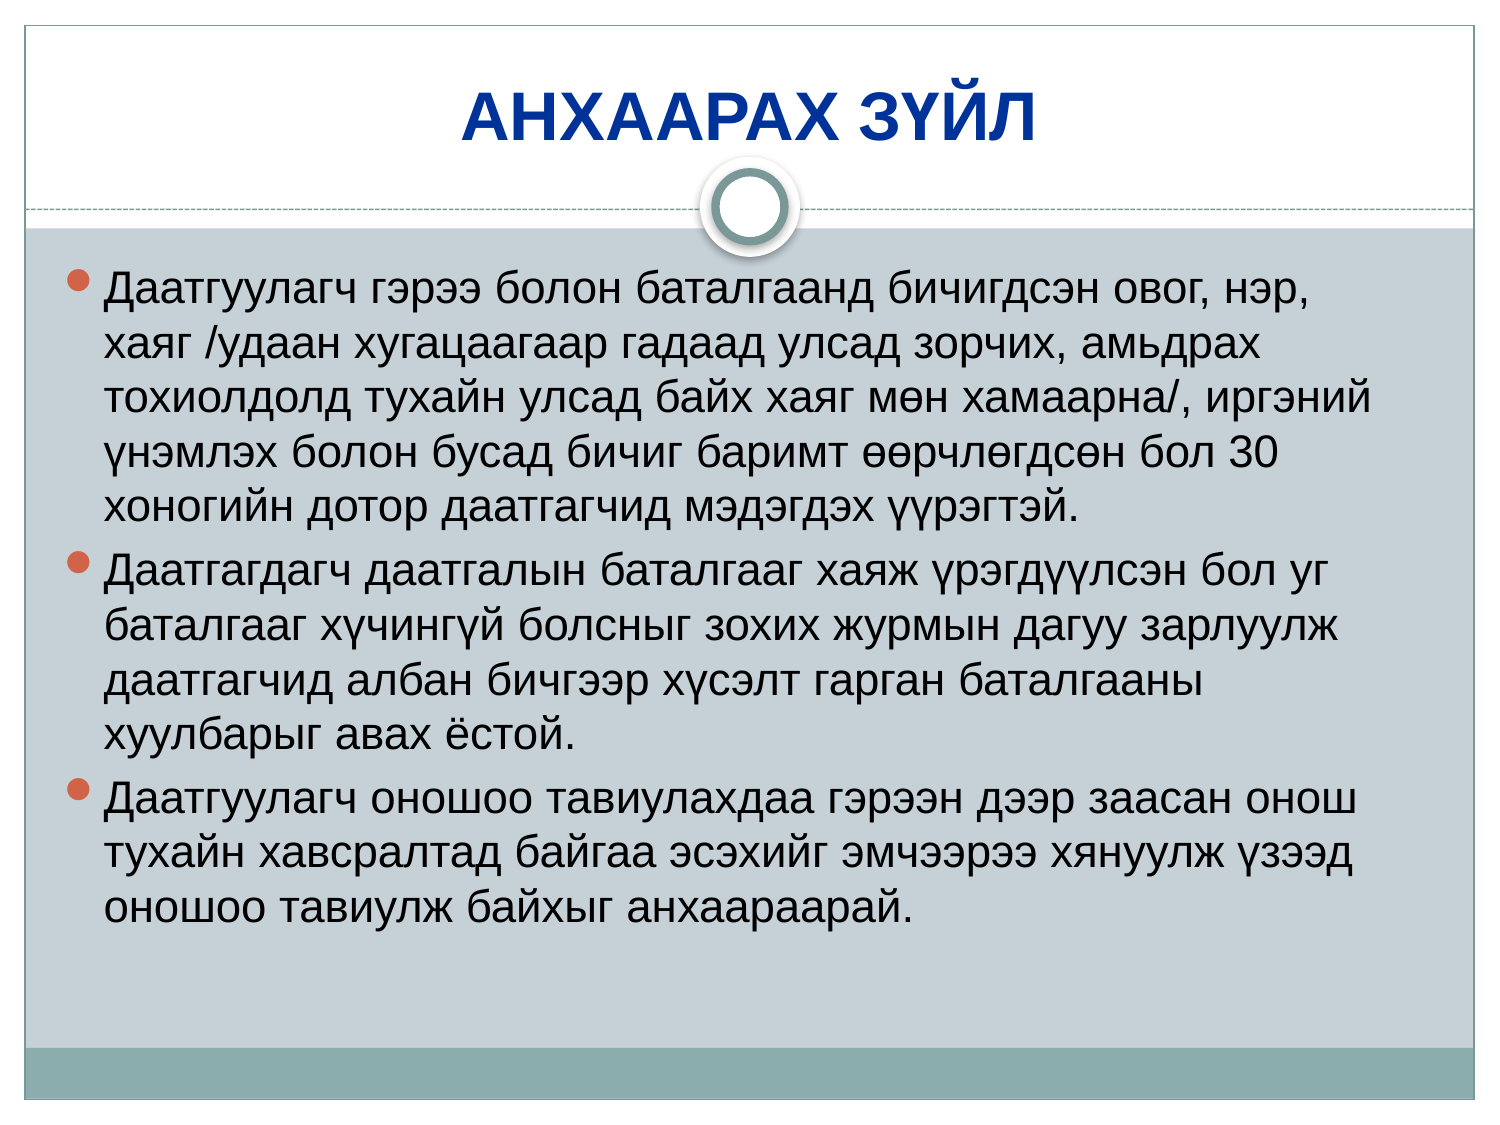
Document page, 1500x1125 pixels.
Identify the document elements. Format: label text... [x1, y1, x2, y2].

title АНХААРАХ ЗҮЙЛ [49, 37, 1450, 162]
list Даатгуулагч гэрээ болон баталгаанд бичигдсэн овог, нэр, хаяг /удаан хугацаагаар гадаад улсад зорчих, амьдрах тохиолдолд тухайн улсад байх хаяг мөн хамаарна/, иргэний үнэмлэх болон бусад бичиг баримт өөрчлөгдсөн бол 30 хоногийн дотор даатгагчид мэдэгдэх үүрэгтэй. Даатгагдагч даатгалын баталгааг хаяж үрэгдүүлсэн бол уг баталгааг хүчингүй болсныг зохих журмын дагуу зарлуулж даатгагчид албан бичгээр хүсэлт гарган баталгааны хуулбарыг авах ёстой. Даатгуулагч оношоо тавиулахдаа гэрээн дээр заасан онош тухайн хавсралтад байгаа эсэхийг эмчээрээ хянуулж үзээд оношоо тавиулж байхыг анхаараарай. [49, 250, 1445, 1001]
